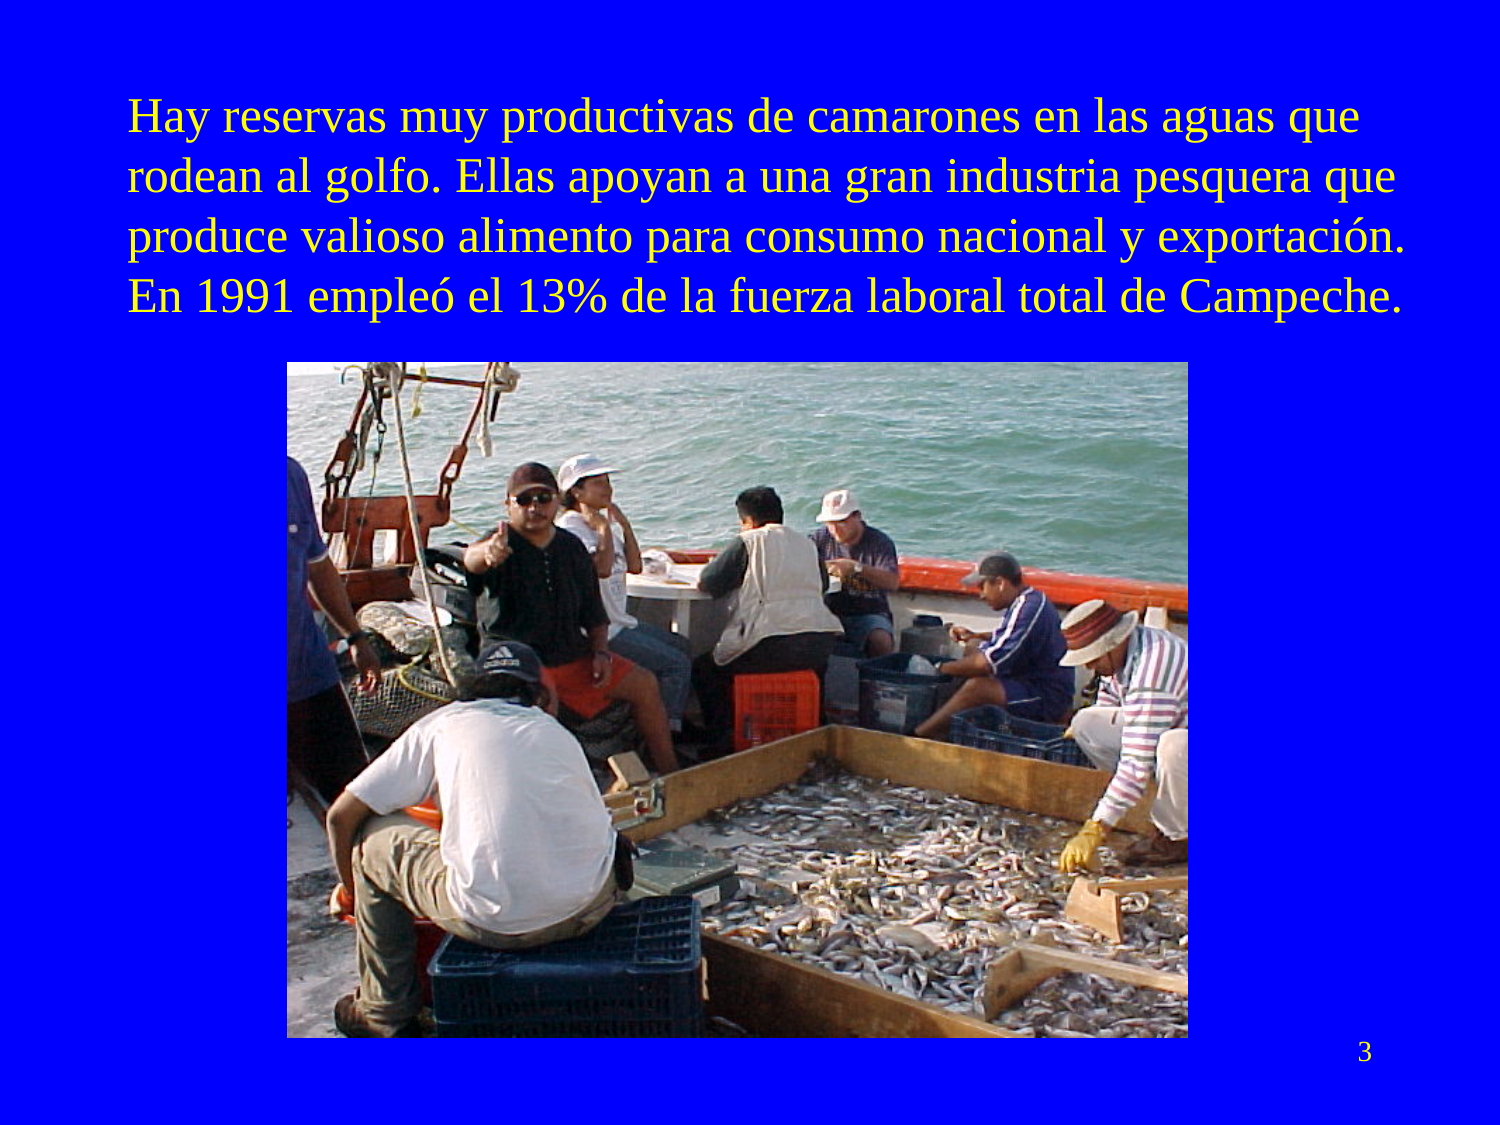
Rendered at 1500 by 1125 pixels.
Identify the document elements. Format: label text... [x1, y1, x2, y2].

slide_number 3 [1074, 1024, 1388, 1101]
picture [287, 362, 1188, 1038]
text_box Hay reservas muy productivas de camarones en las aguas que rodean al golfo. Ellas apoyan a una gran industria pesquera que produce valioso alimento para consumo nacional y exportación. En 1991 empleó el 13% de la fuerza laboral total de Campeche. [112, 74, 1425, 330]
